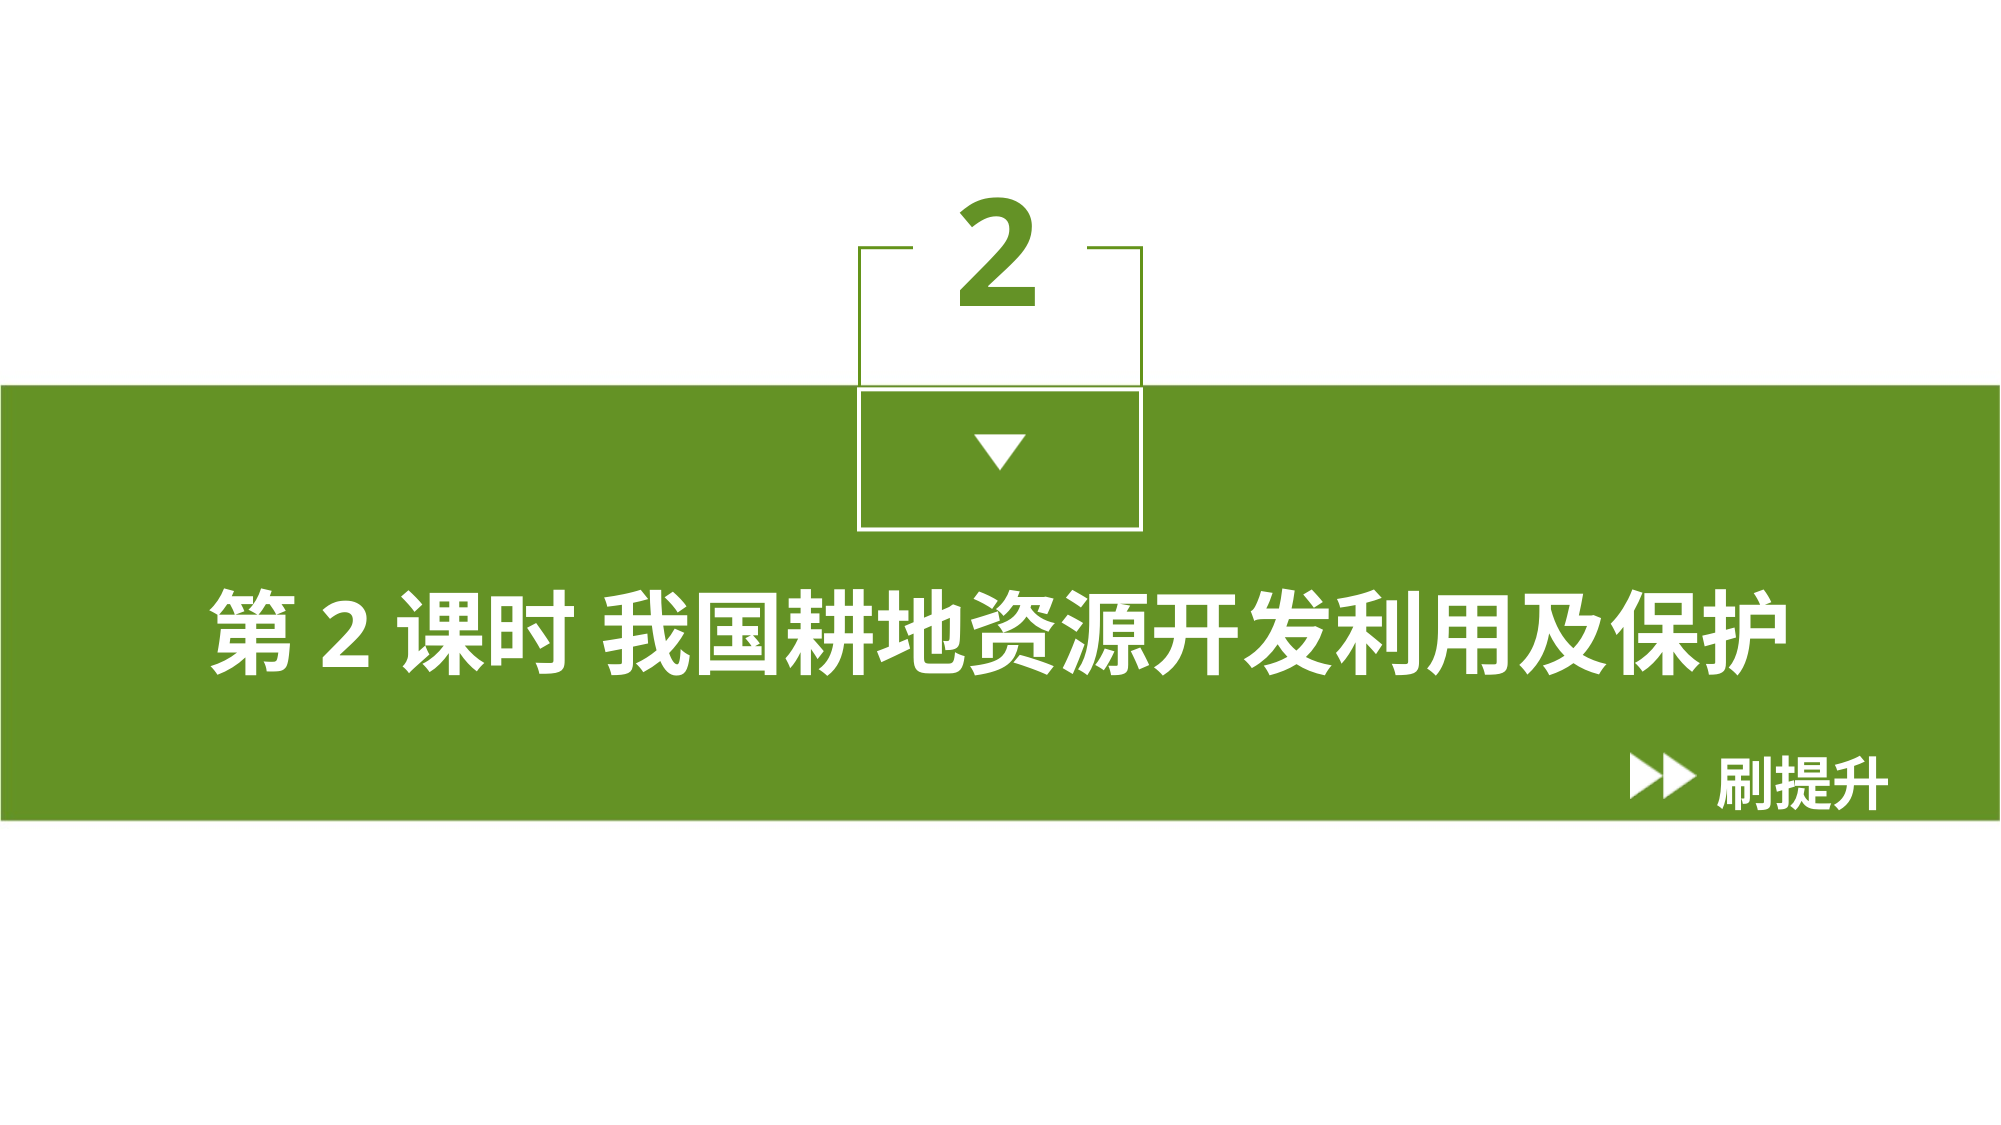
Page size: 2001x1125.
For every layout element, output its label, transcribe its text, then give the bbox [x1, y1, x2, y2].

picture [0, 0, 2000, 572]
text_box 刷提升 [1715, 718, 1997, 812]
text_box 第2课时 我国耕地资源开发利用及保护 [0, 572, 2000, 791]
text_box 2 [865, 148, 1130, 345]
picture [0, 739, 2000, 1125]
